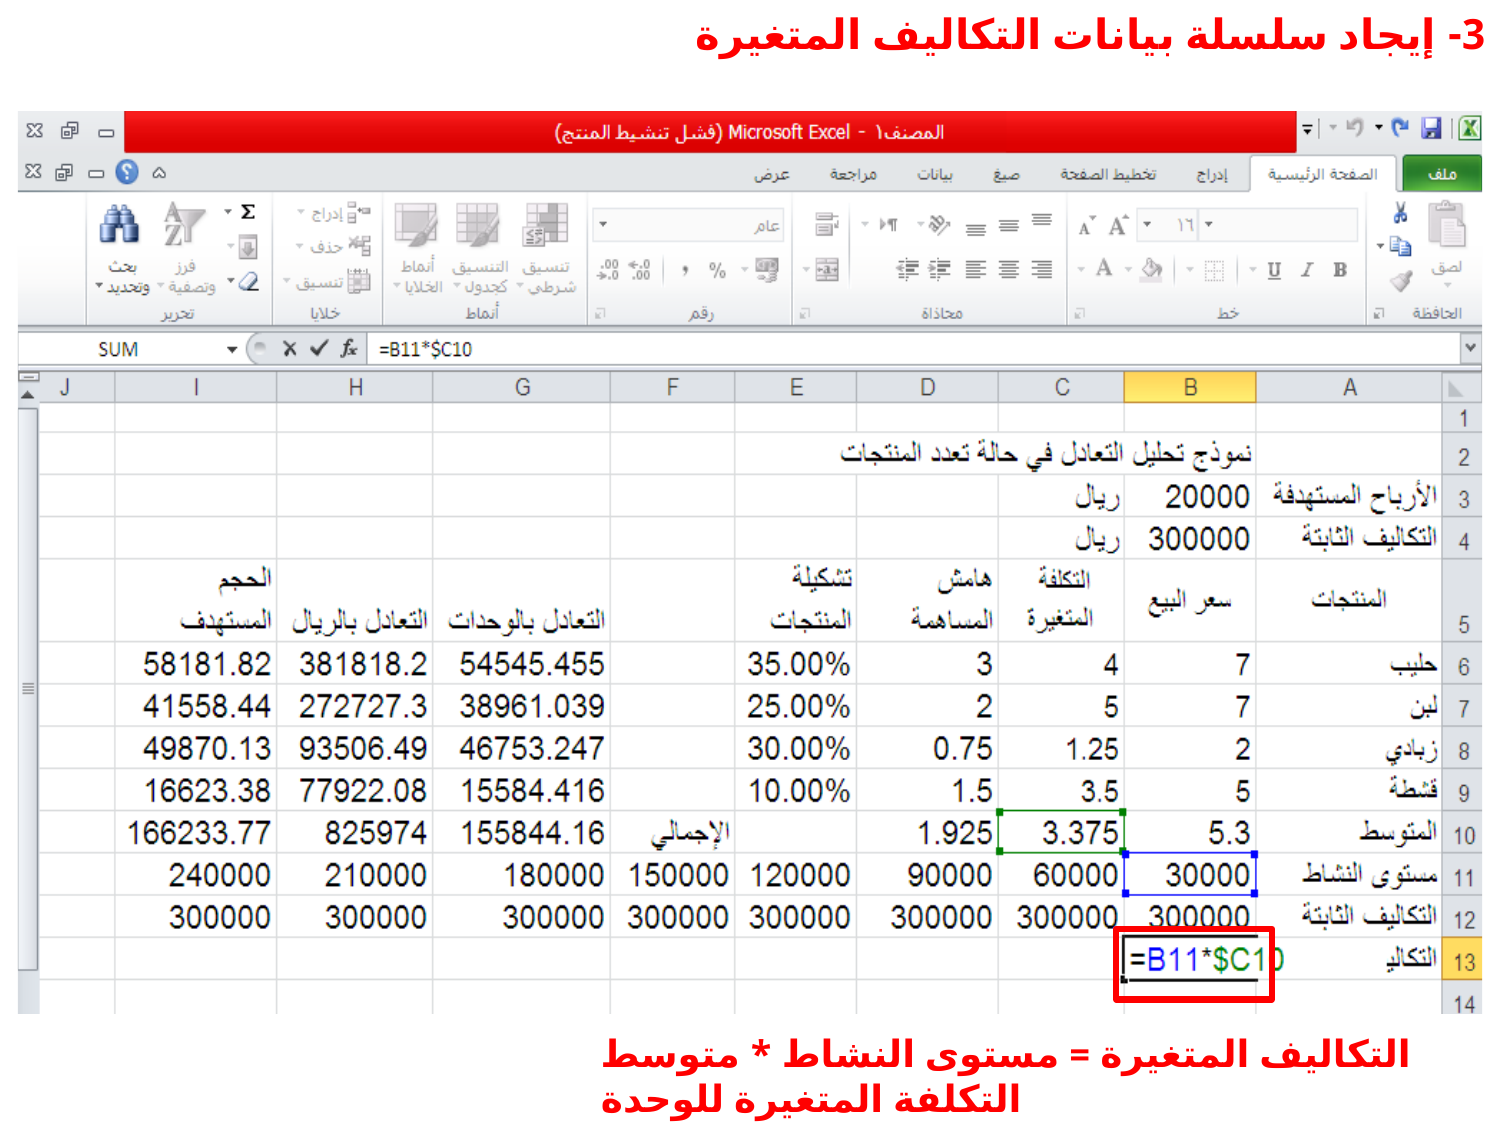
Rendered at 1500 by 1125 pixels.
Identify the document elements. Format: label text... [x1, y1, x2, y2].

text_box التكاليف المتغيرة = مستوى النشاط * متوسط التكلفة المتغيرة للوحدة [585, 1023, 1447, 1125]
picture [17, 111, 1483, 1014]
text_box 3- إيجاد سلسلة بيانات التكاليف المتغيرة [247, 0, 1500, 65]
